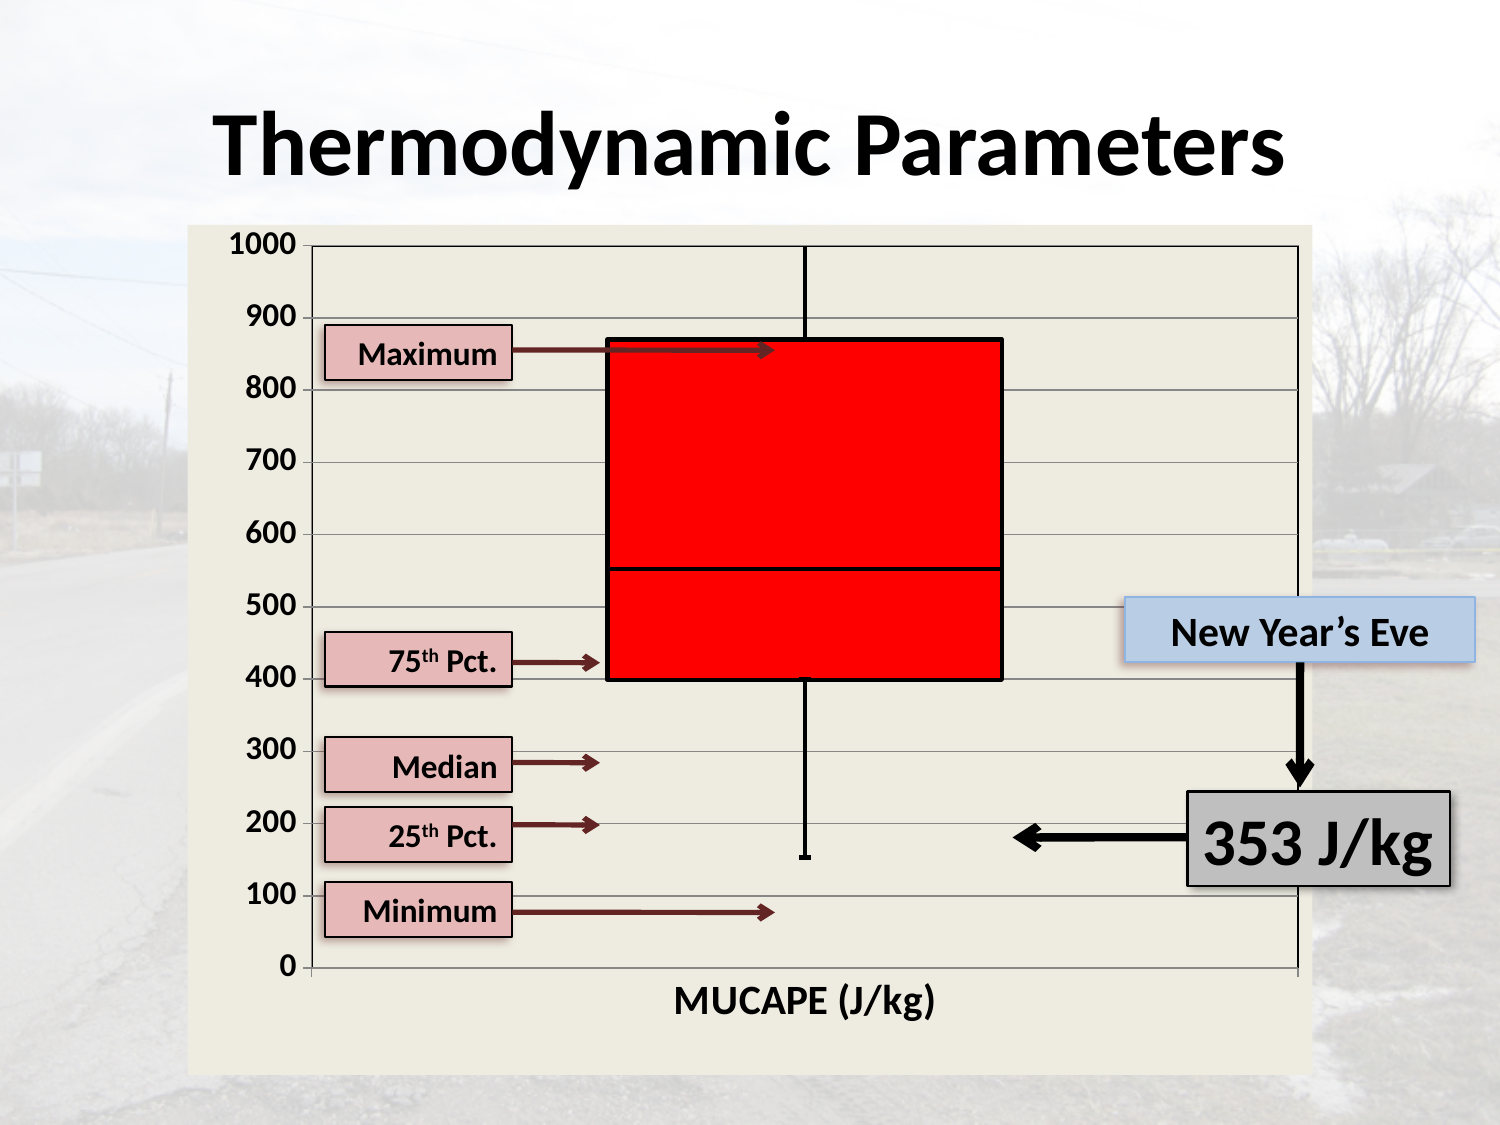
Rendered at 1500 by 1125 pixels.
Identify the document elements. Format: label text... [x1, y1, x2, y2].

title Thermodynamic Parameters [75, 45, 1425, 233]
chart [187, 224, 1313, 1076]
text_box 353 J/kg [1316, 791, 1450, 887]
text_box New Year’s Eve [1316, 596, 1475, 662]
